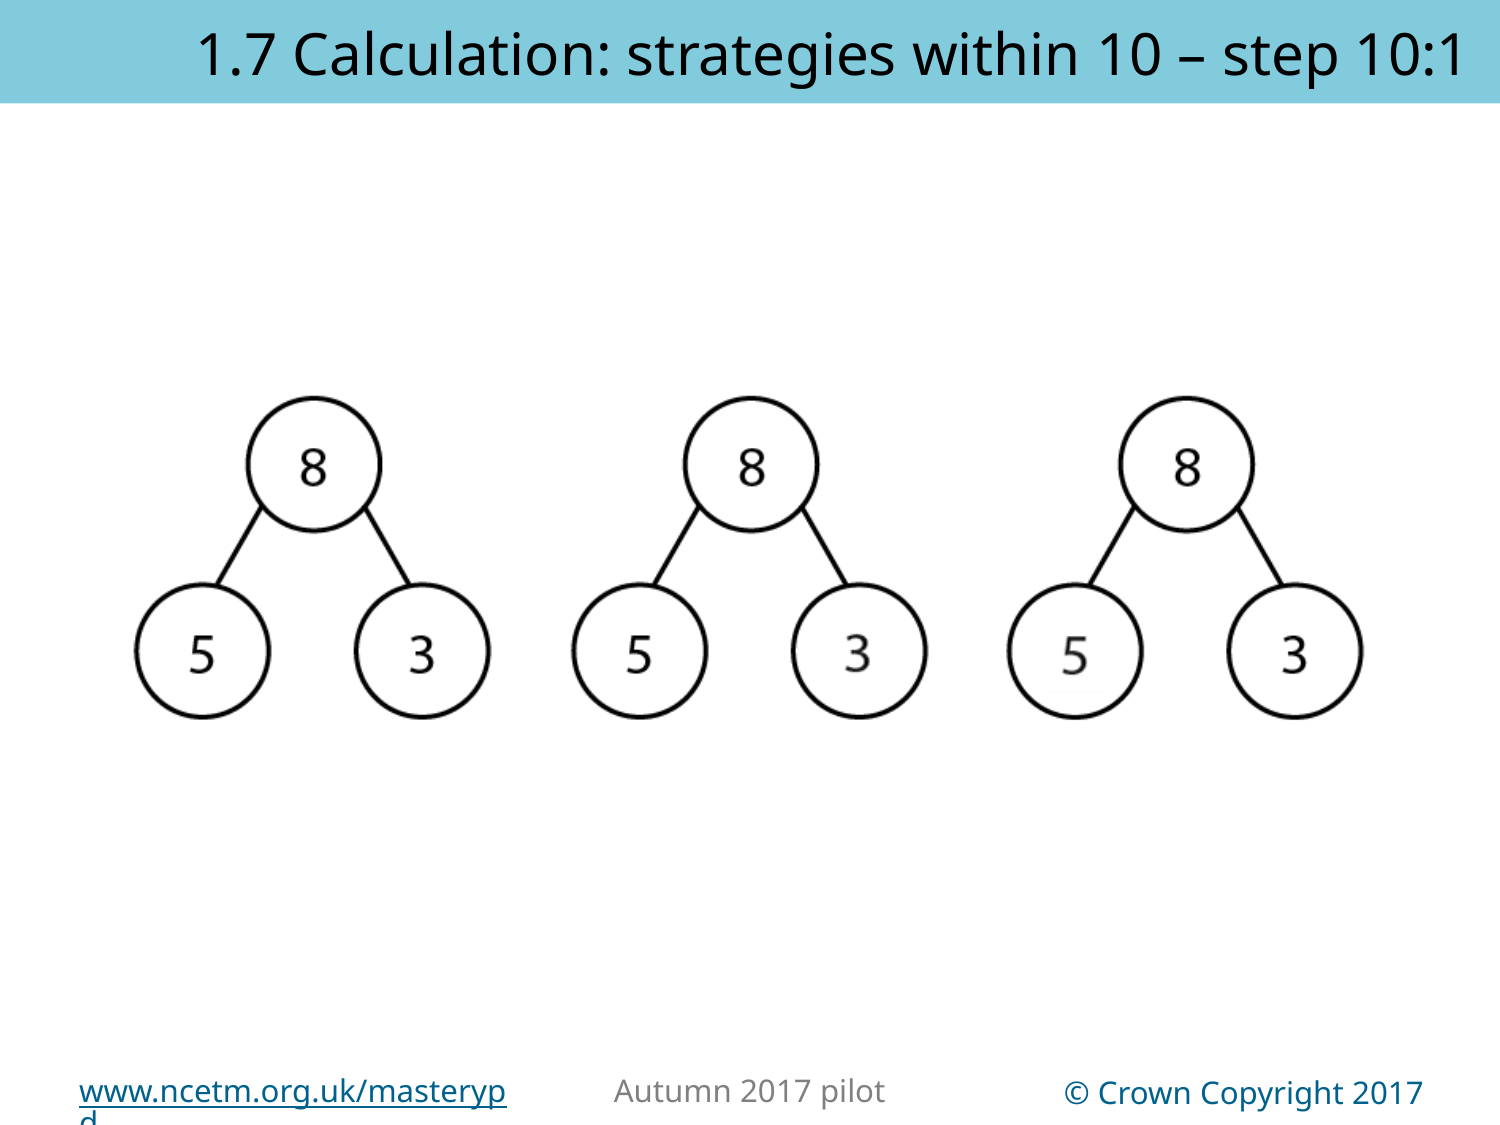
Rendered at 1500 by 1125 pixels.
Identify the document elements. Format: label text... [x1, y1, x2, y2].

picture [985, 374, 1412, 729]
list 1.7 Calculation: strategies within 10 – step 10:1 [0, 0, 1500, 104]
picture [96, 374, 514, 751]
picture [548, 374, 952, 751]
